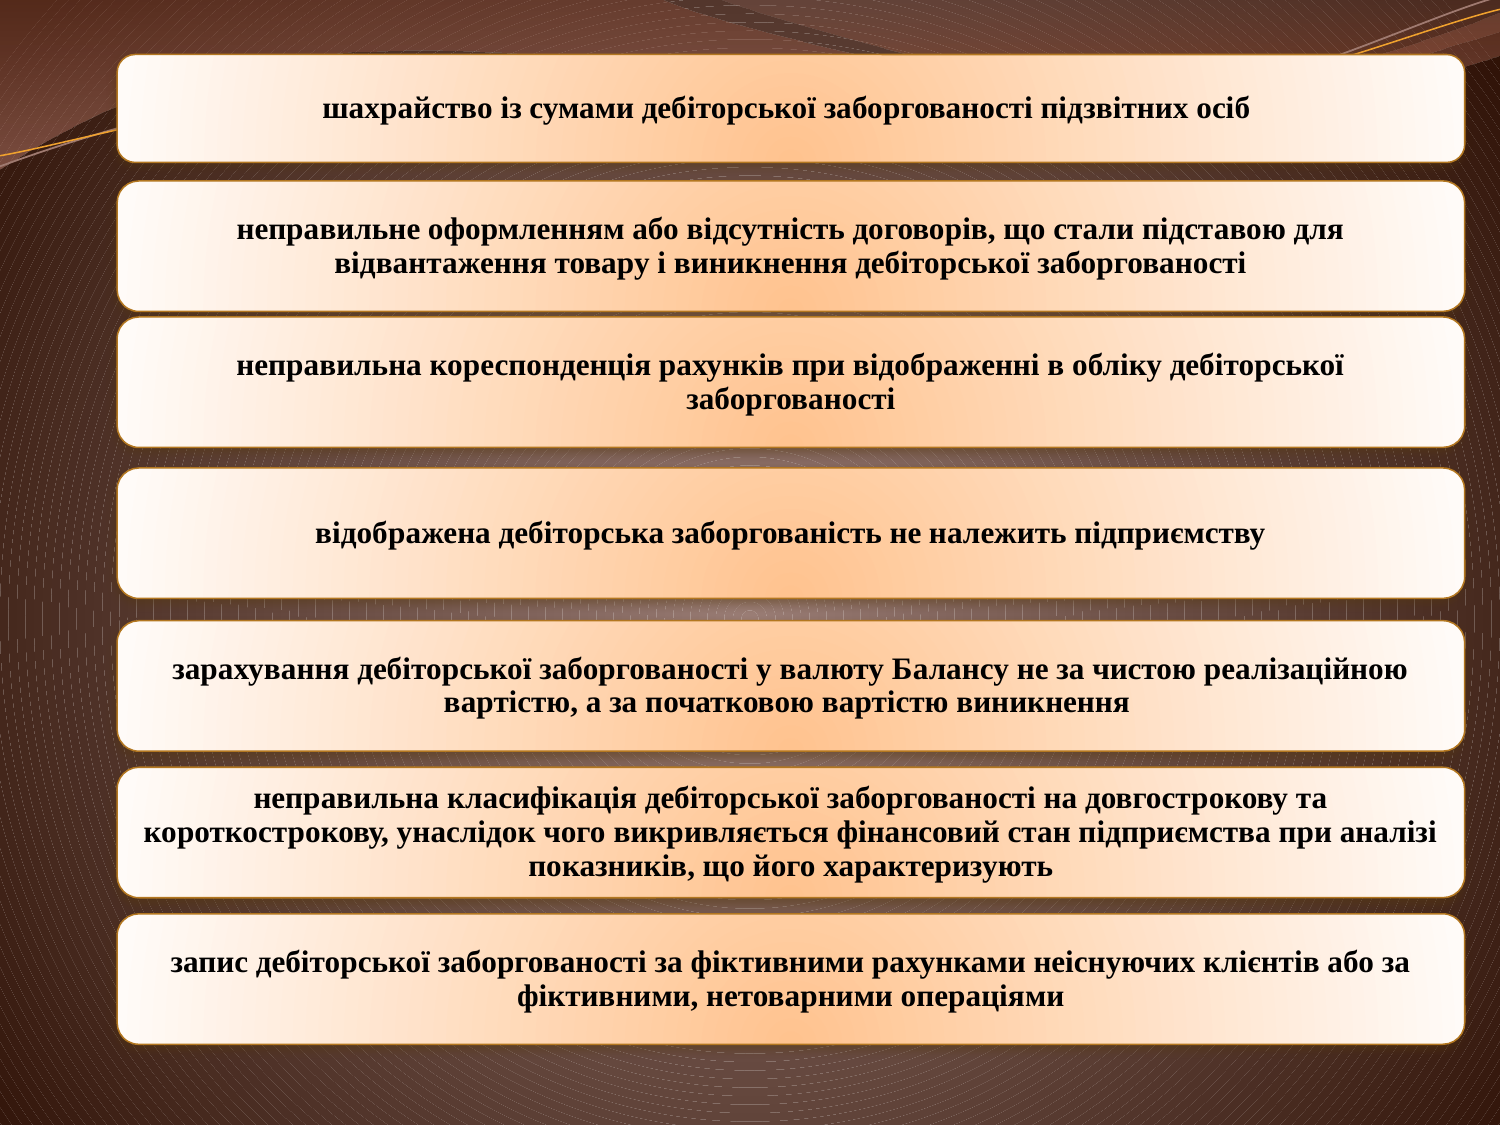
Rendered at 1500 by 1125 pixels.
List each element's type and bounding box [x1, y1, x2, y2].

text_box [116, 54, 1465, 1047]
